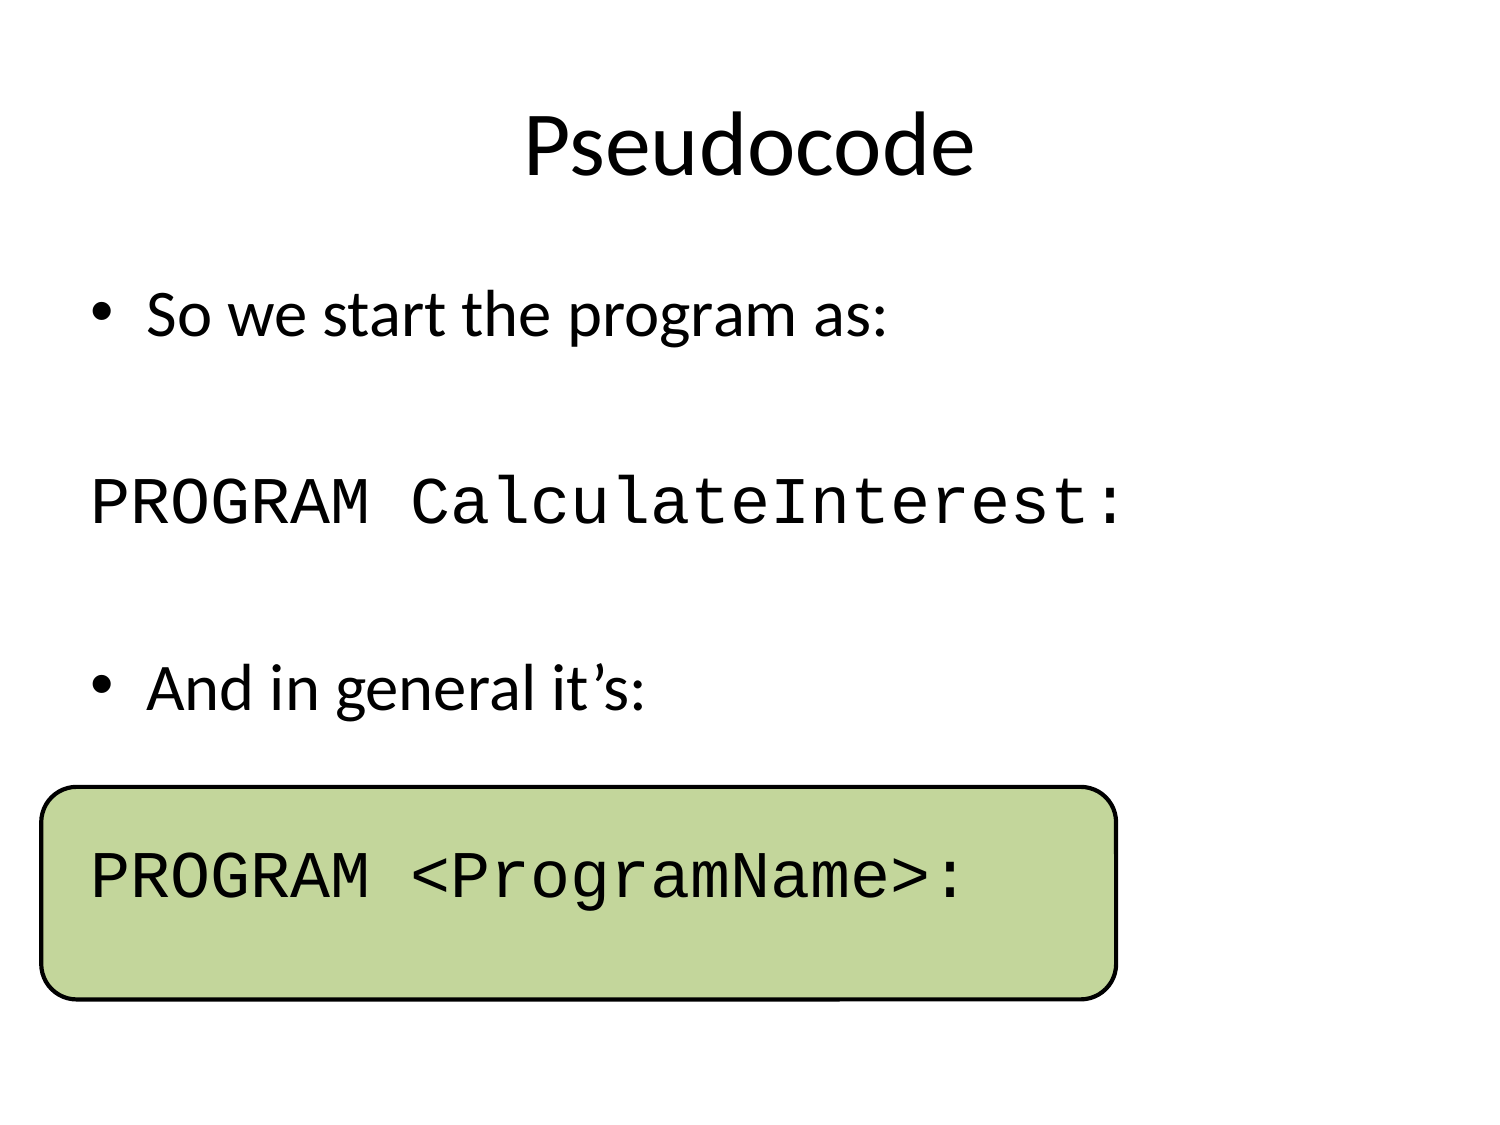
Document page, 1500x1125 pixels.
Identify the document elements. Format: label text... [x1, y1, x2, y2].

text_box [39, 784, 75, 1002]
title Pseudocode [75, 45, 1425, 233]
list So we start the program as: PROGRAM CalculateInterest: And in general it’s: PROGRAM <ProgramName>: [75, 262, 1425, 1005]
